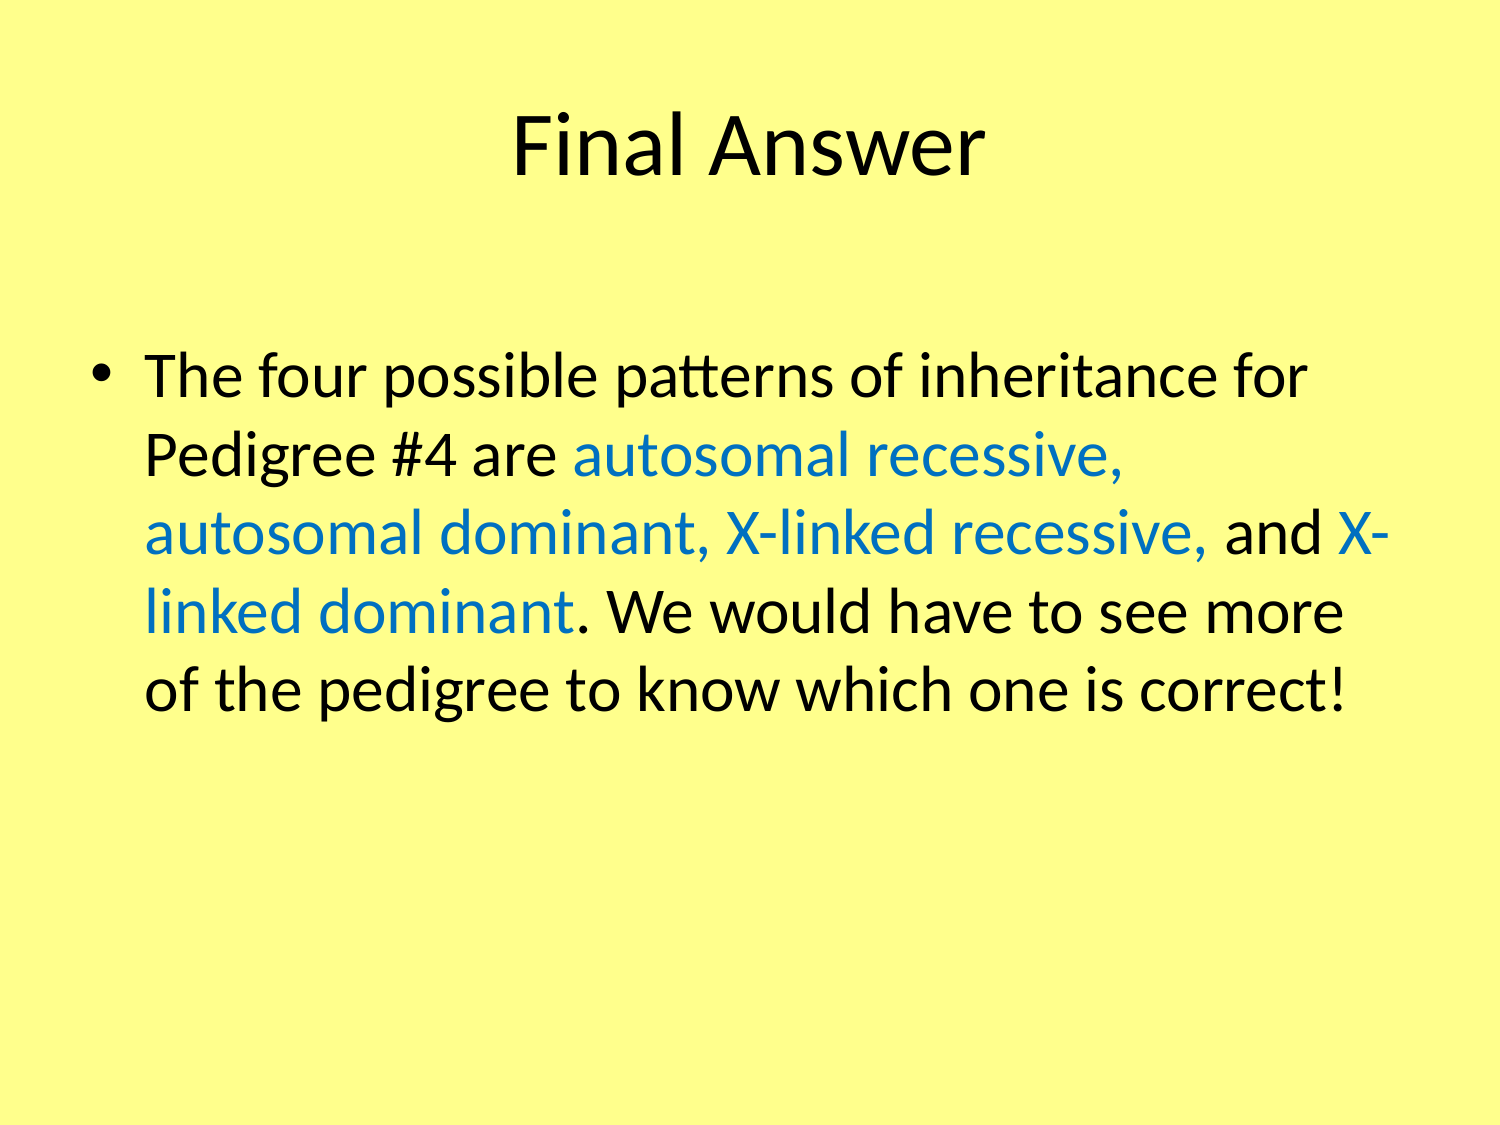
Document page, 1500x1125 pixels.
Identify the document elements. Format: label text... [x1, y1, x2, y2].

title Final Answer [75, 45, 1425, 233]
list The four possible patterns of inheritance for Pedigree #4 are autosomal recessive, autosomal dominant, X-linked recessive, and X-linked dominant. We would have to see more of the pedigree to know which one is correct! [75, 324, 1425, 805]
